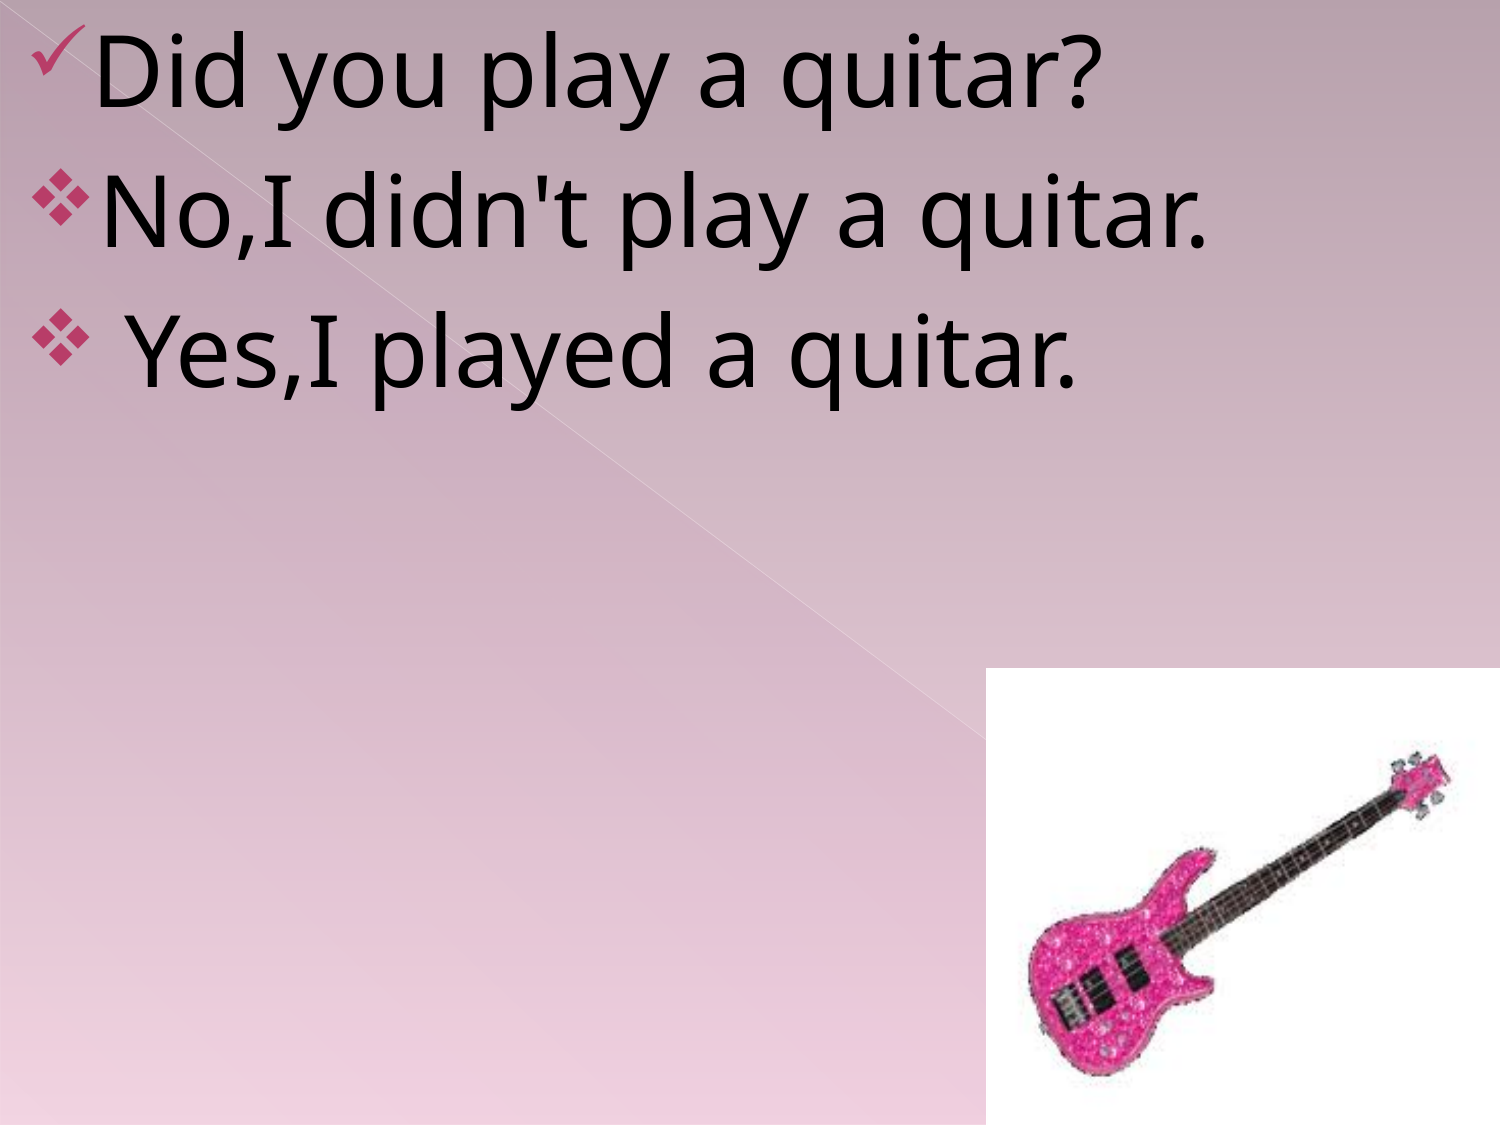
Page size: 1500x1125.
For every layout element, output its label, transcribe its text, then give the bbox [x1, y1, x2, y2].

picture [985, 668, 1500, 1125]
list Did you play a quitar? No,I didn't play a quitar. Yes,I played a quitar. [0, 0, 1500, 1125]
